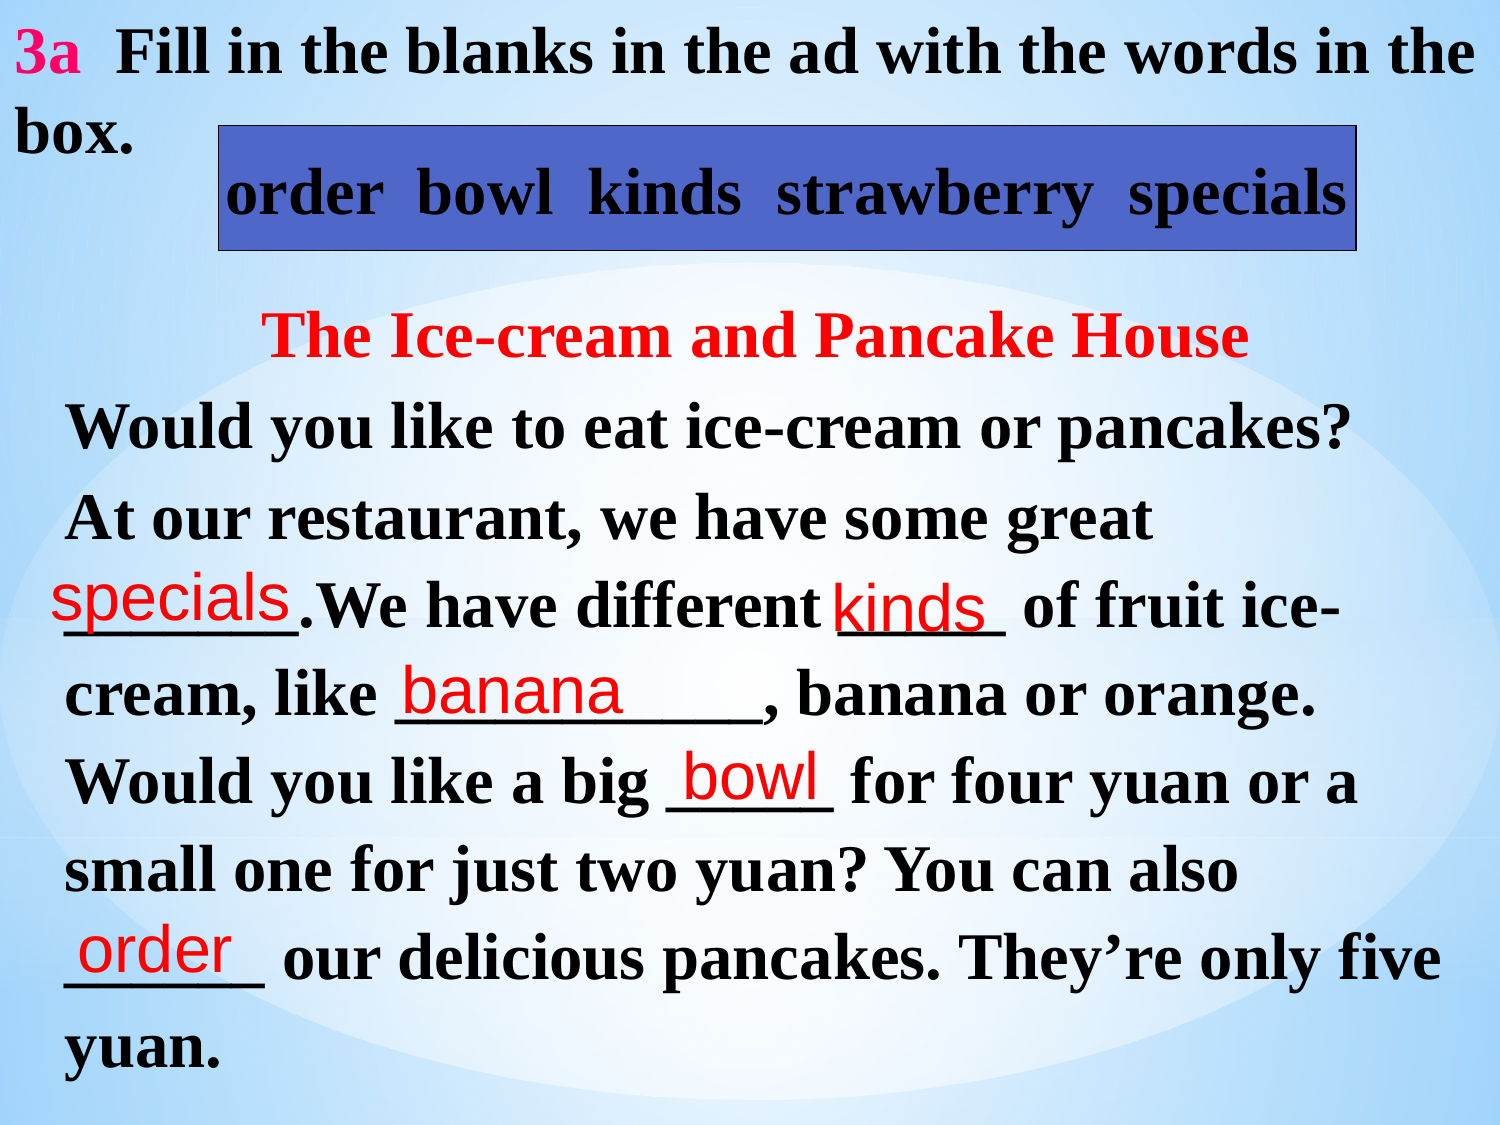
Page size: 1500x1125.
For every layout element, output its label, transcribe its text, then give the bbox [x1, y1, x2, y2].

text_box The Ice-cream and Pancake House Would you like to eat ice-cream or pancakes? At our restaurant, we have some great _______.We have different _____ of fruit ice-cream, like ___________, banana or orange. Would you like a big _____ for four yuan or a small one for just two yuan? You can also ______ our delicious pancakes. They’re only five yuan. [49, 275, 1463, 1088]
text_box specials [35, 546, 338, 641]
text_box 3a Fill in the blanks in the ad with the words in the box. [0, 0, 1495, 175]
text_box banana [387, 638, 786, 734]
text_box order [63, 898, 302, 993]
text_box bowl [667, 725, 861, 821]
text_box order bowl kinds strawberry specials [218, 175, 1356, 251]
text_box kinds [816, 556, 1022, 652]
